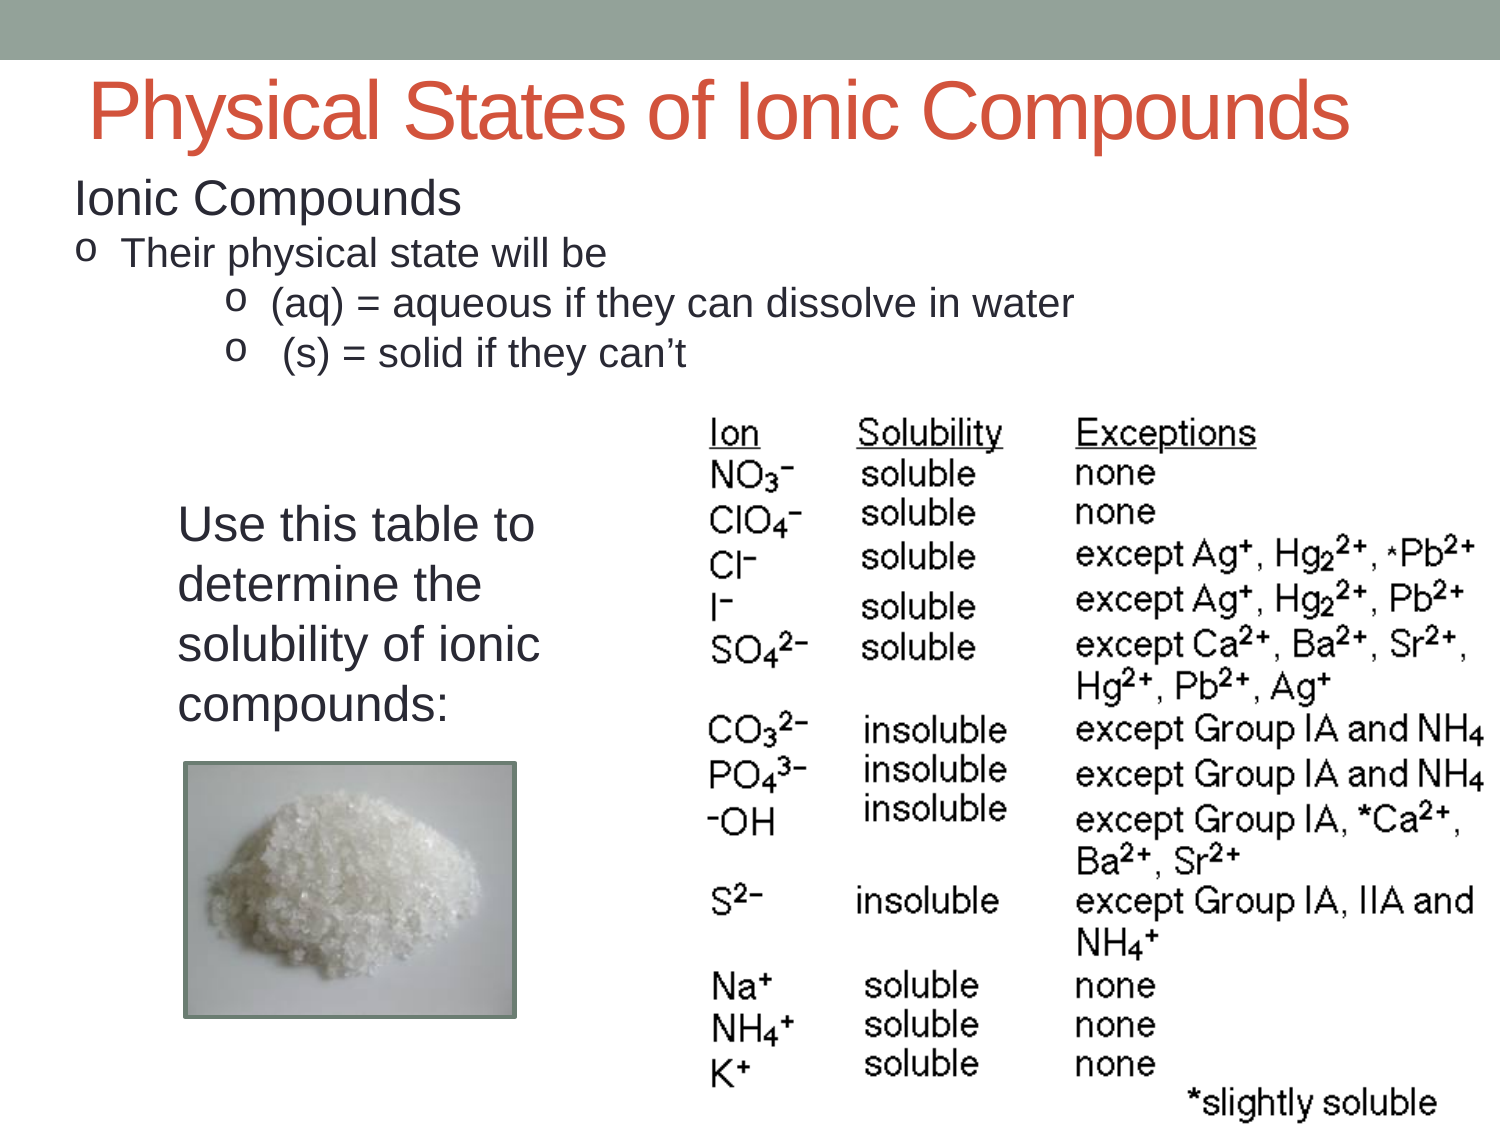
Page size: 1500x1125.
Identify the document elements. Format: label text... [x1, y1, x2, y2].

picture [700, 407, 1487, 1125]
title Physical States of Ionic Compounds [72, 24, 1423, 158]
picture [187, 764, 513, 1015]
text_box Use this table to determine the solubility of ionic compounds: [162, 483, 613, 739]
text_box Ionic Compounds Their physical state will be (aq) = aqueous if they can dissolve in water (s) = solid if they can’t [58, 158, 1472, 384]
